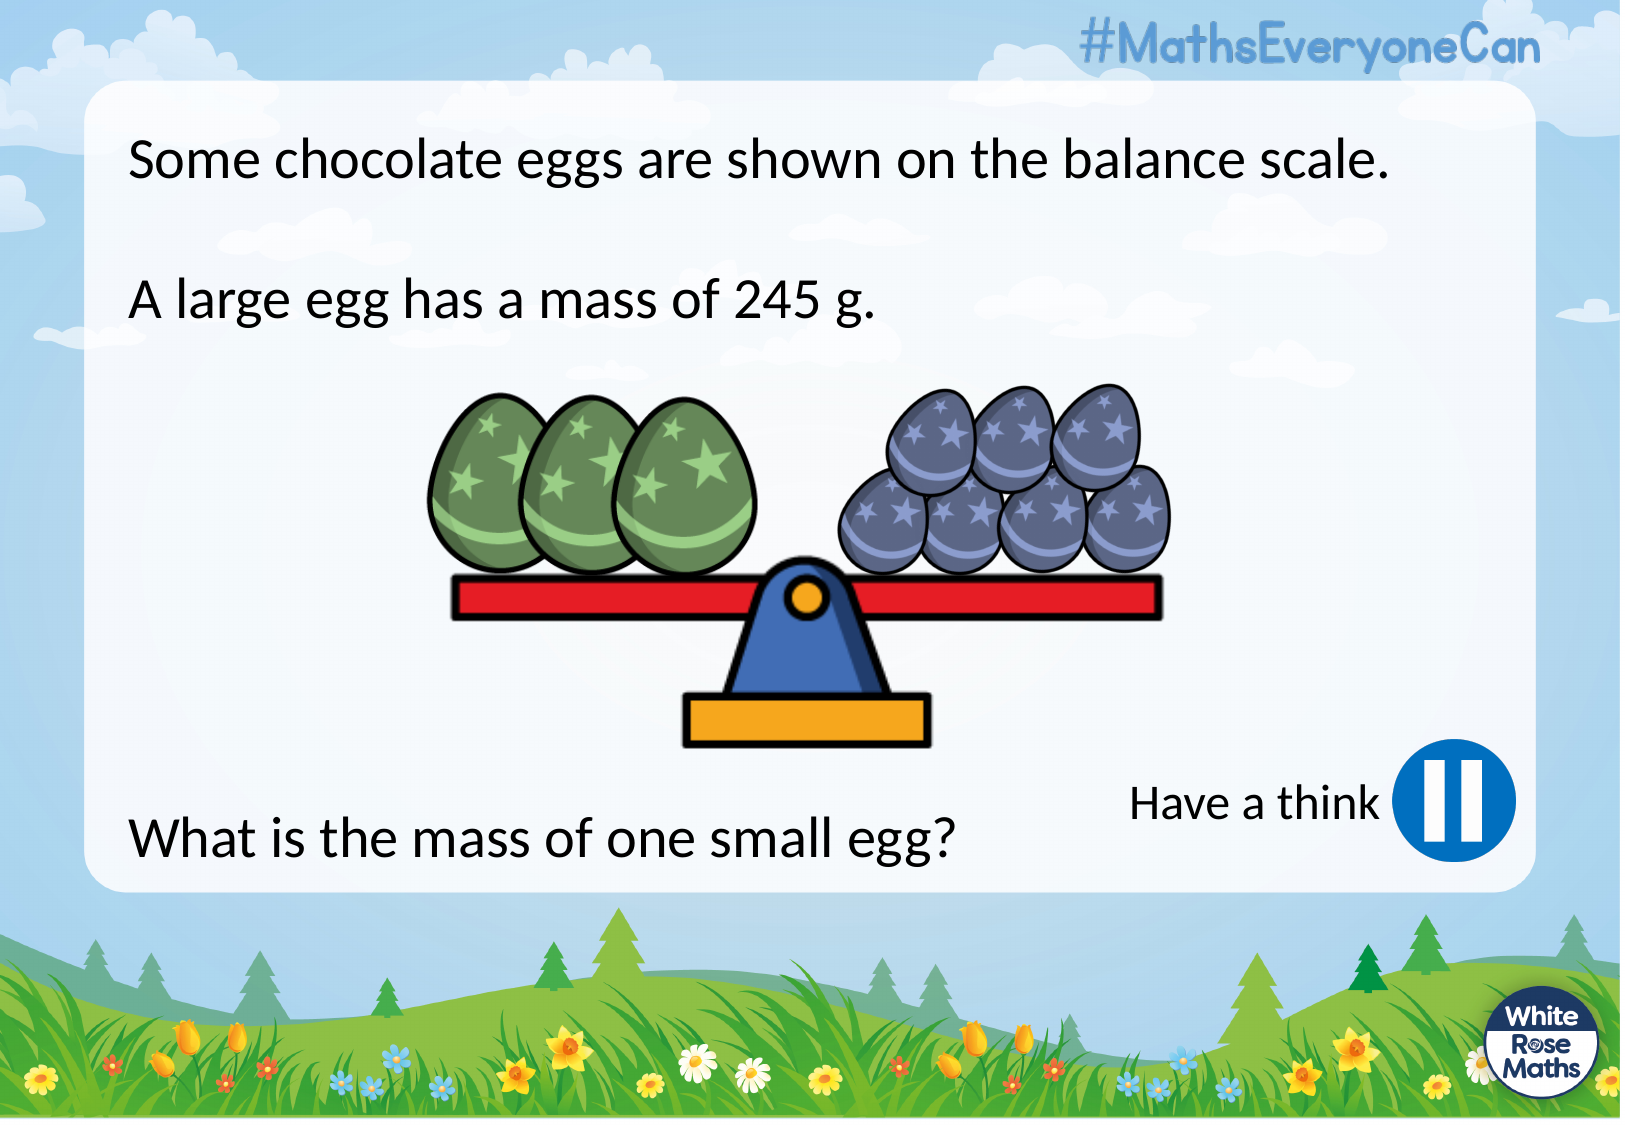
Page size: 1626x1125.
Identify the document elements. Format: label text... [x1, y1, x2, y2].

text_box What is the mass of one small egg? [113, 791, 387, 877]
text_box What is the mass of one small egg? [1228, 791, 1544, 877]
text_box Some chocolate eggs are shown on the balance scale. A large egg has a mass of 245 g. [113, 112, 1544, 408]
text_box Have a think [1228, 762, 1392, 838]
picture [0, 0, 1626, 1125]
